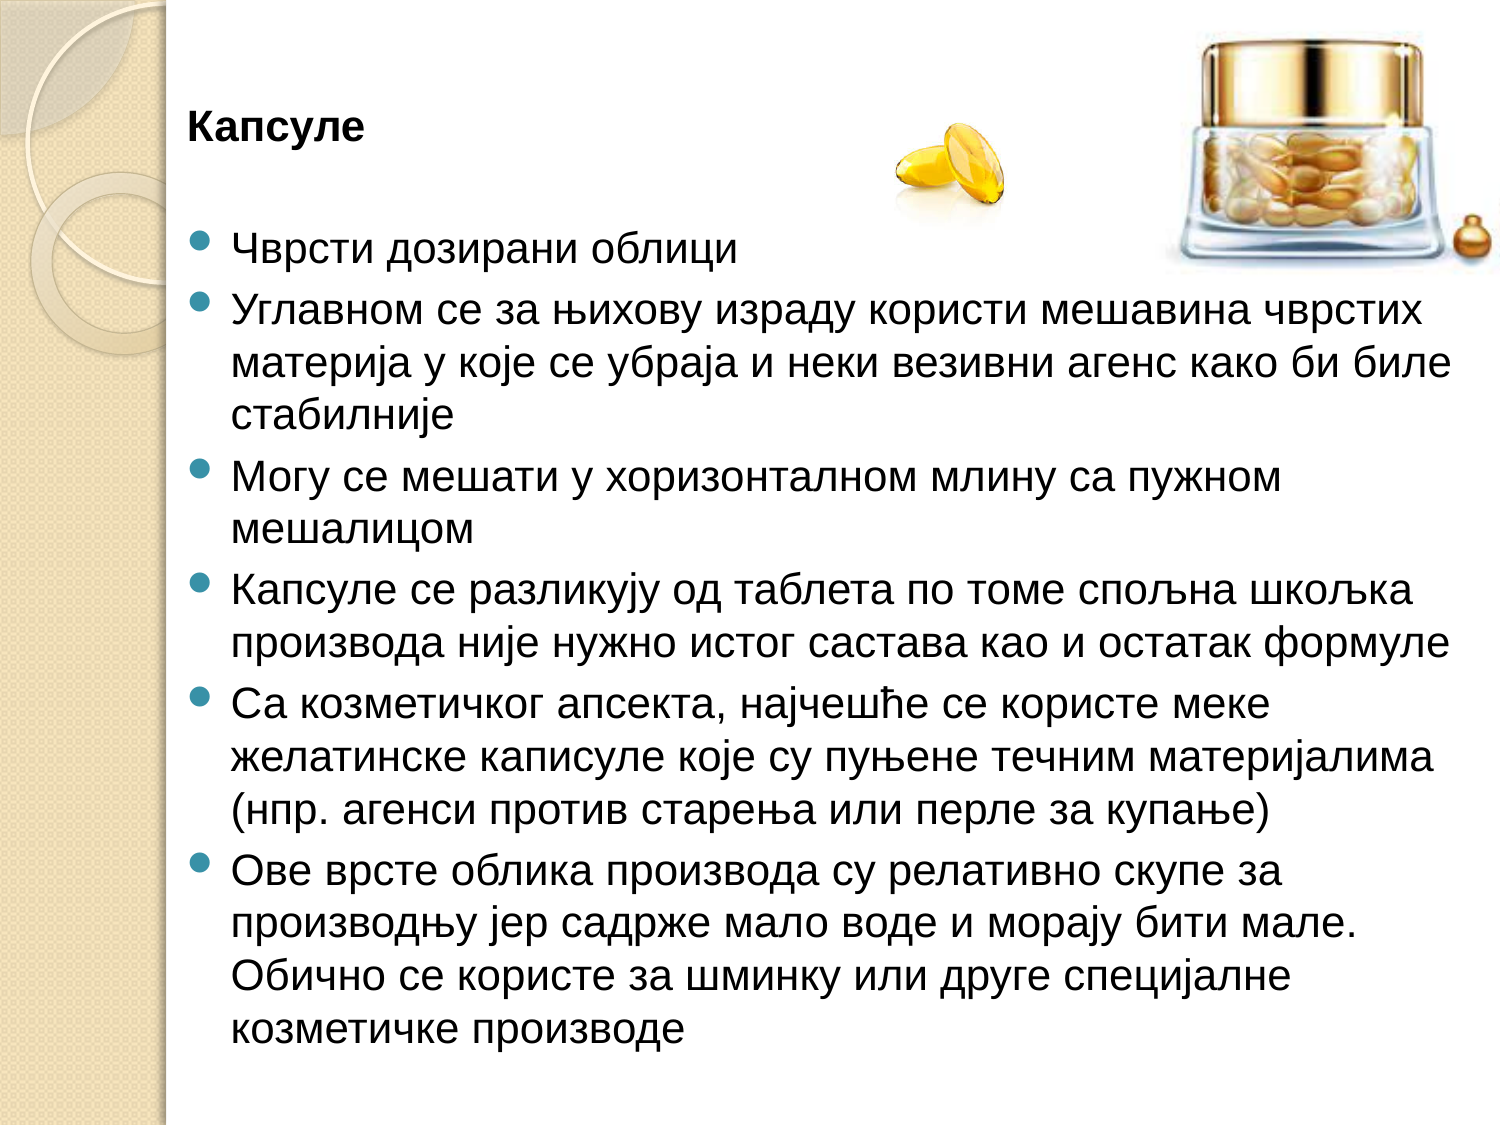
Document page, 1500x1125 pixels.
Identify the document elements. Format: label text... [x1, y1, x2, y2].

list Капсуле Чврсти дозирани облици Углавном се за њихову израду користи мешавина чврстих материја у које се убраја и неки везивни агенс како би биле стабилније Могу се мешати у хоризонталном млину са пужном мешалицом Капсуле се разликују од таблета по томе спољна шкољка производа није нужно истог састава као и остатак формуле Са козметичког апсекта, најчешће се користе меке желатинске каписуле које су пуњене течним материјалима (нпр. агенси против старења или перле за купање) Ове врсте облика производа су релативно скупе за производњу јер садрже мало воде и морају бити мале. Обично се користе за шминку или друге специјалне козметичке производе [159, 90, 1483, 1125]
picture [855, 77, 1044, 244]
picture [1151, 0, 1500, 303]
